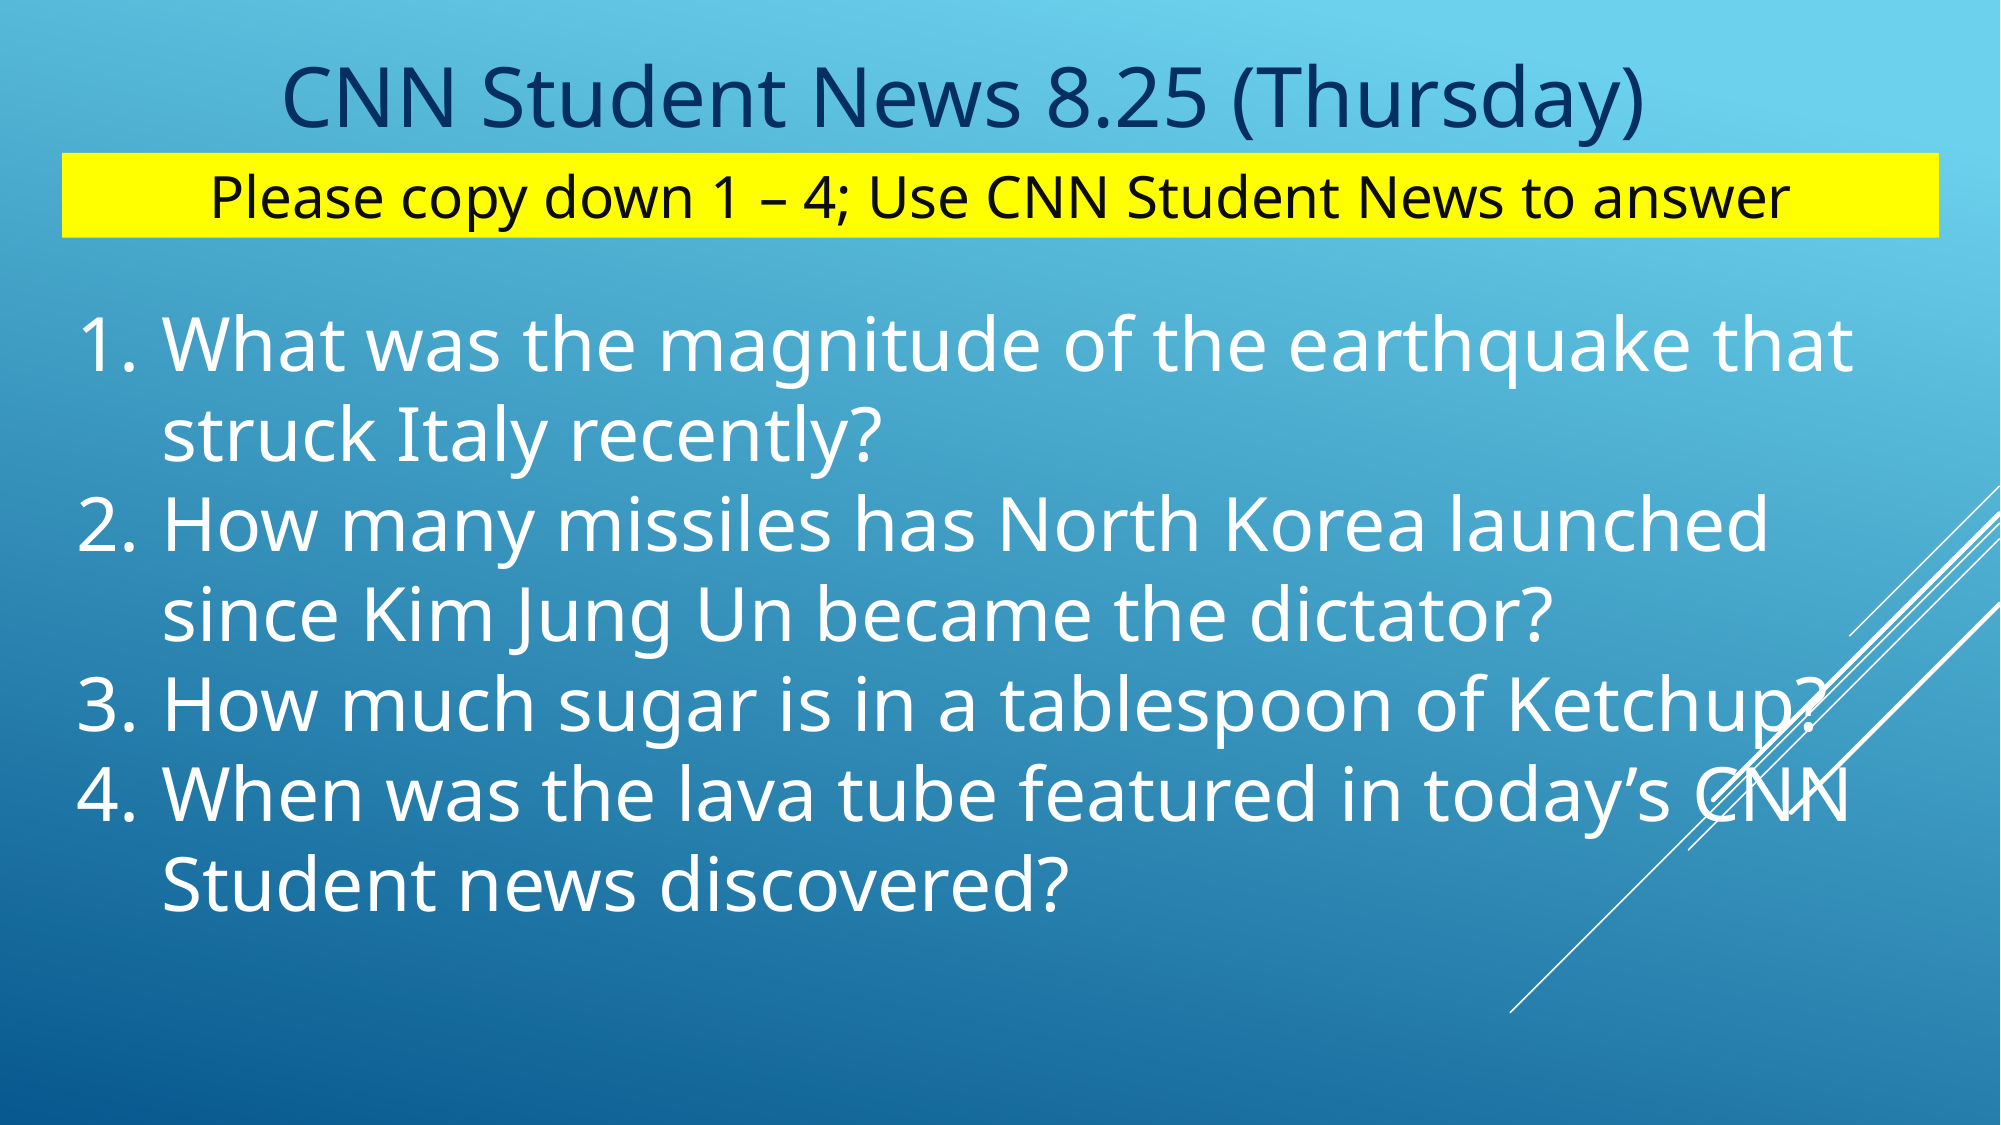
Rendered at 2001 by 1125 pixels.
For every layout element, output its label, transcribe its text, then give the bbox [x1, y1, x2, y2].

text_box Please copy down 1 – 4; Use CNN Student News to answer [62, 152, 1940, 238]
text_box What was the magnitude of the earthquake that struck Italy recently? How many missiles has North Korea launched since Kim Jung Un became the dictator? How much sugar is in a tablespoon of Ketchup? When was the lava tube featured in today’s CNN Student news discovered? [62, 288, 1896, 1125]
text_box CNN Student News 8.25 (Thursday) [265, 36, 1662, 152]
